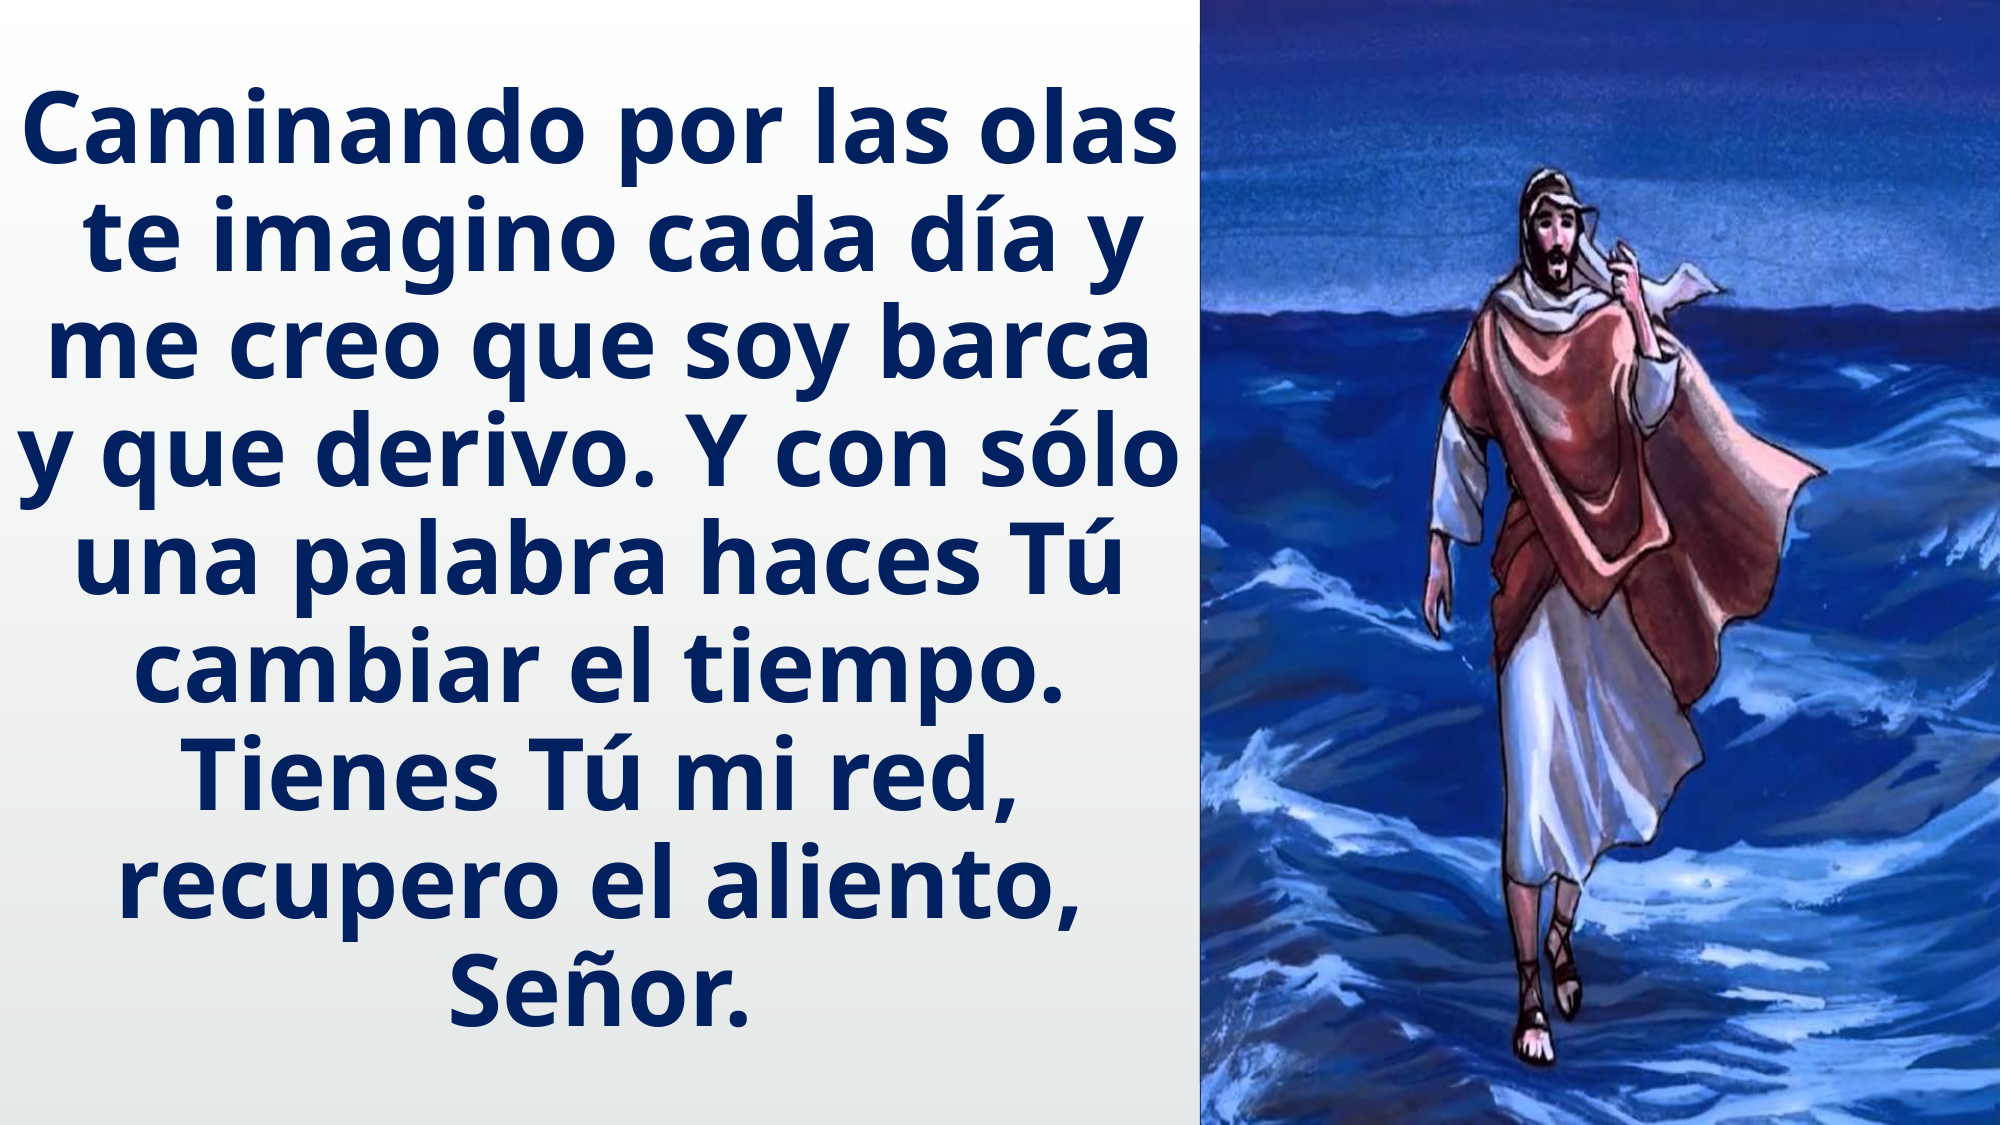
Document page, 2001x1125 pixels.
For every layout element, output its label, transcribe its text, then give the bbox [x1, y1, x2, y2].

title Caminando por las olas te imagino cada día y me creo que soy barca y que derivo. Y con sólo una palabra haces Tú cambiar el tiempo. Tienes Tú mi red, recupero el aliento, Señor. [0, 0, 1200, 1125]
picture [1200, 0, 2000, 1125]
